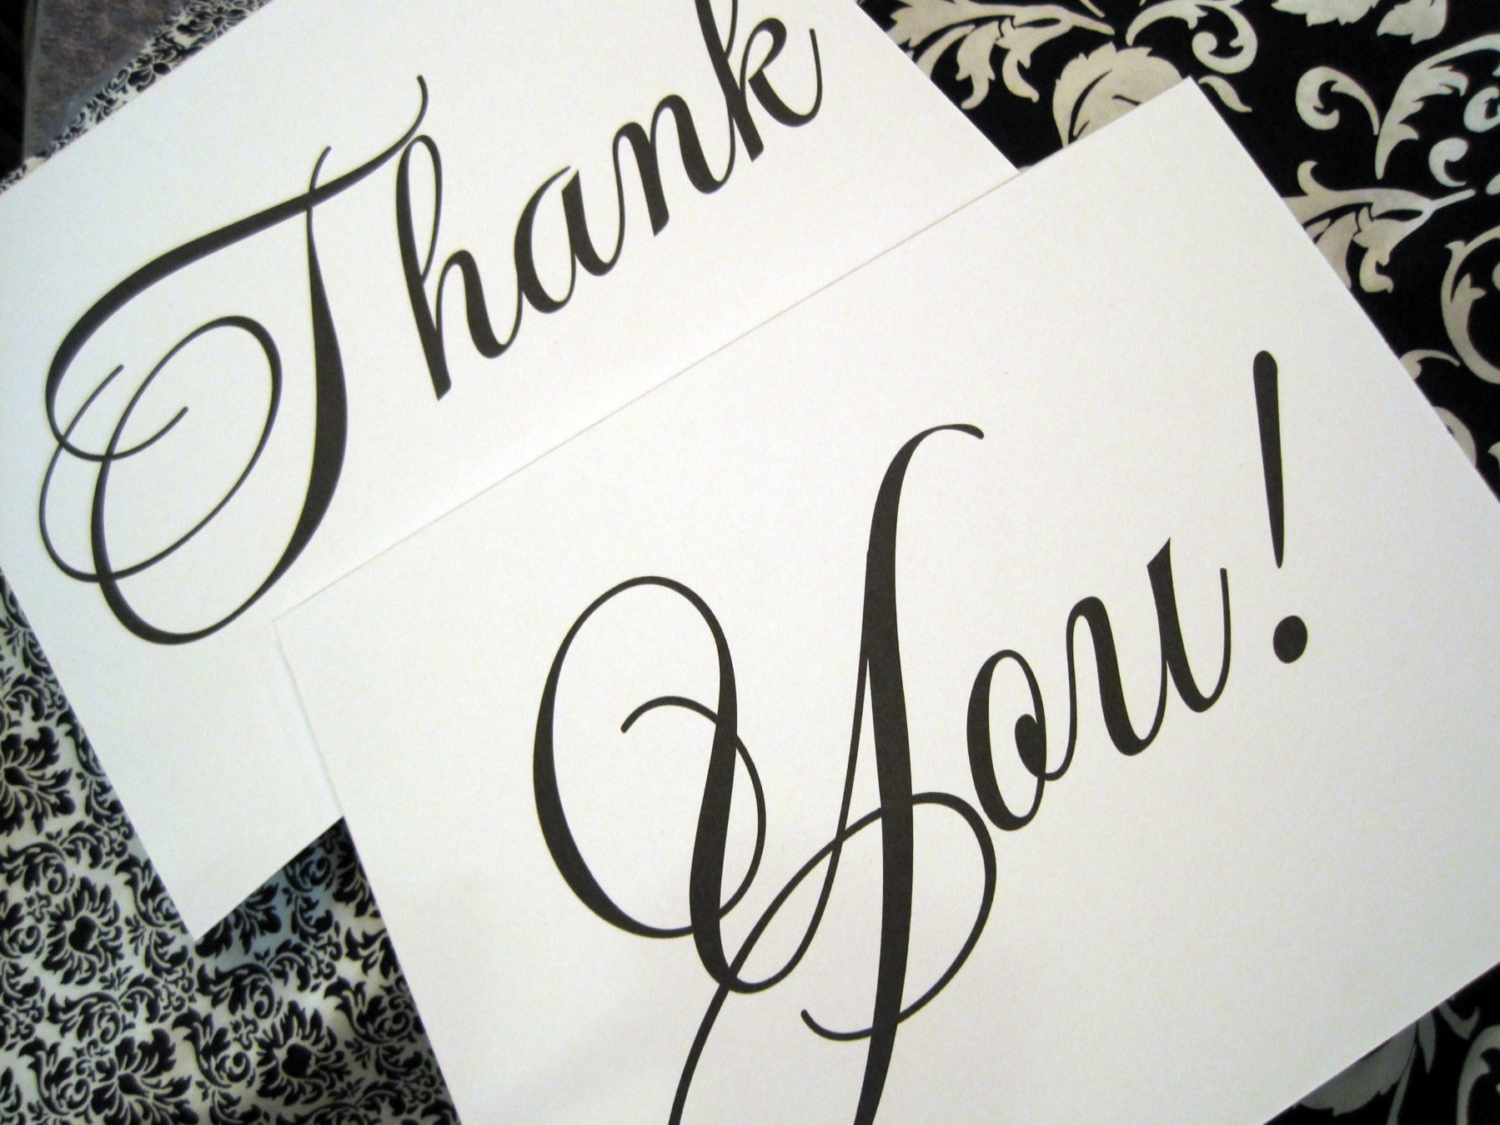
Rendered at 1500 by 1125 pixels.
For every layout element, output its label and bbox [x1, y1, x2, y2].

list [0, 0, 1500, 1125]
